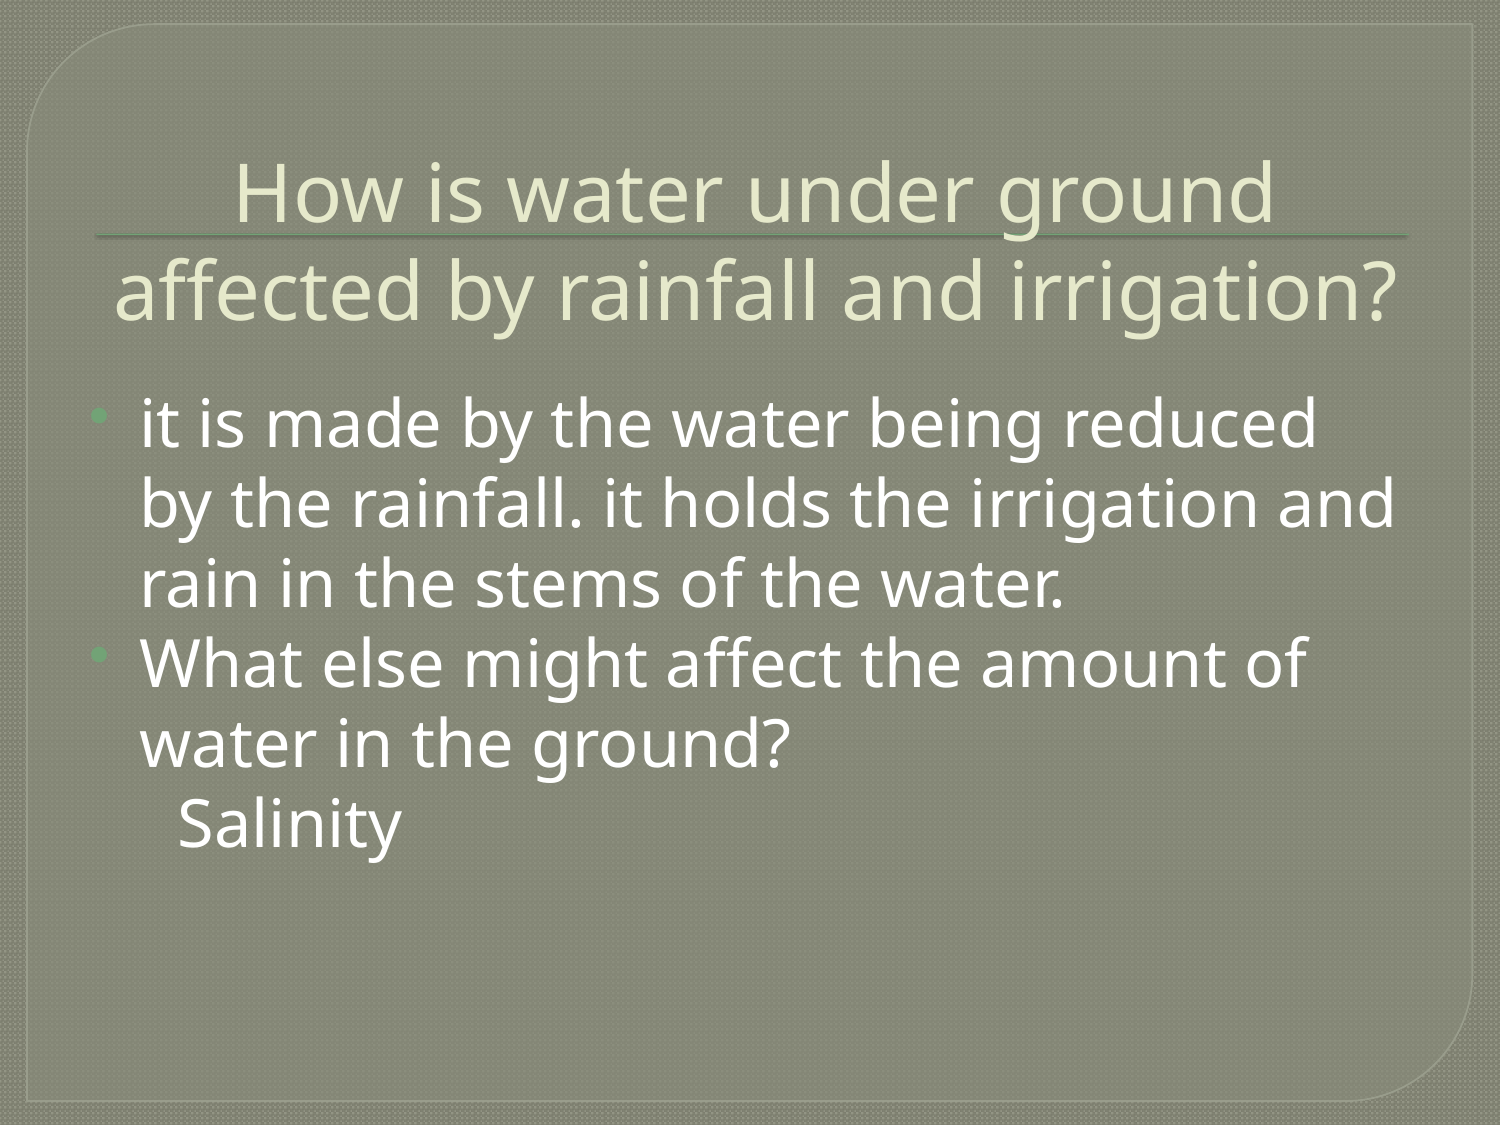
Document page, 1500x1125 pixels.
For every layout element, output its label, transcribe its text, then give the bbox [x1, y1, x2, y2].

list it is made by the water being reduced by the rainfall. it holds the irrigation and rain in the stems of the water. What else might affect the amount of water in the ground? Salinity [76, 373, 1425, 1000]
title How is water under ground affected by rainfall and irrigation? [76, 78, 1427, 344]
